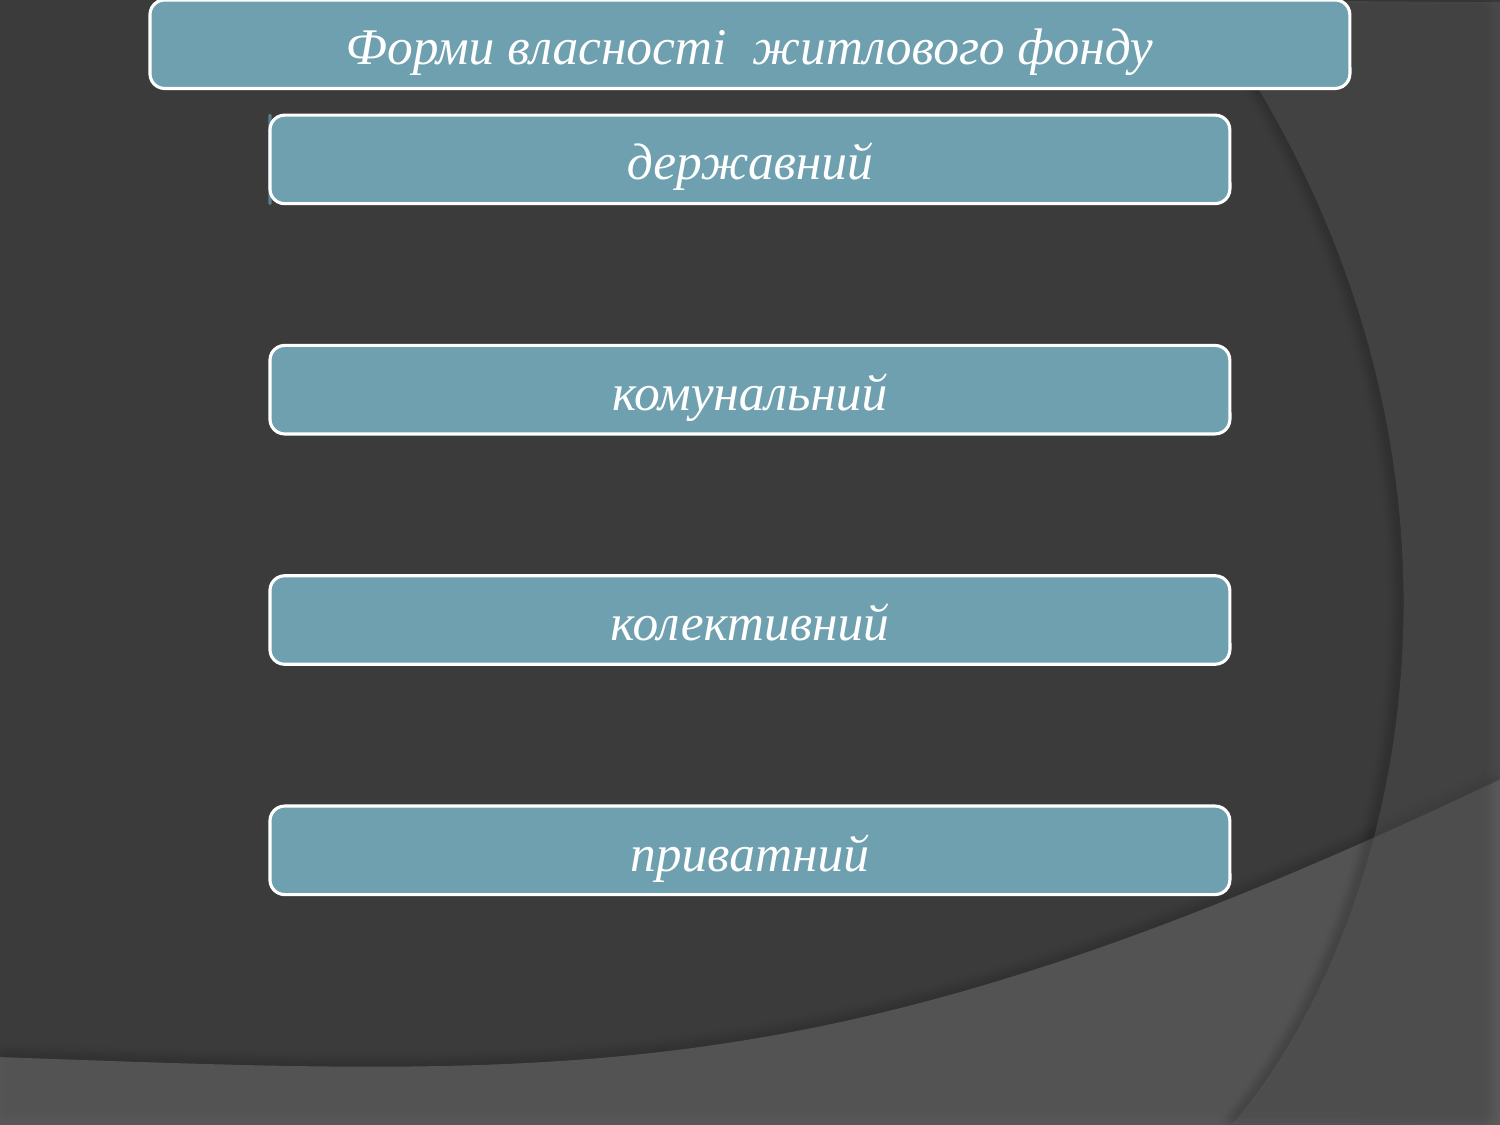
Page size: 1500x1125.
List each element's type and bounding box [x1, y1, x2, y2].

list [0, 0, 1500, 1125]
